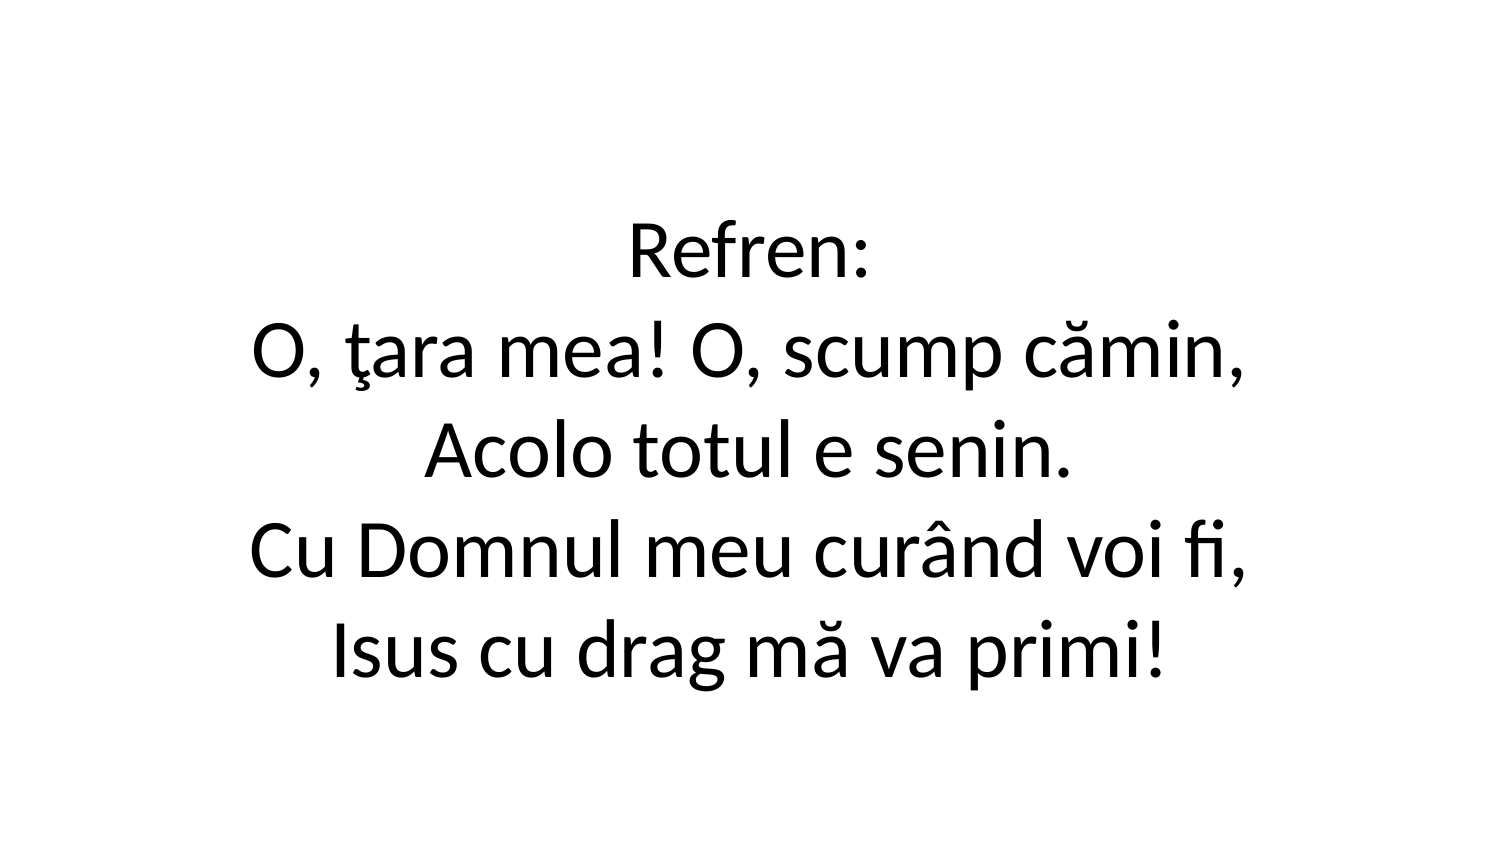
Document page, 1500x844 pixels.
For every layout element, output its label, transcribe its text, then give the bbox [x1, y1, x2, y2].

text_box Refren: O, ţara mea! O, scump cămin, Acolo totul e senin. Cu Domnul meu curând voi fi, Isus cu drag mă va primi! [234, 142, 1265, 702]
